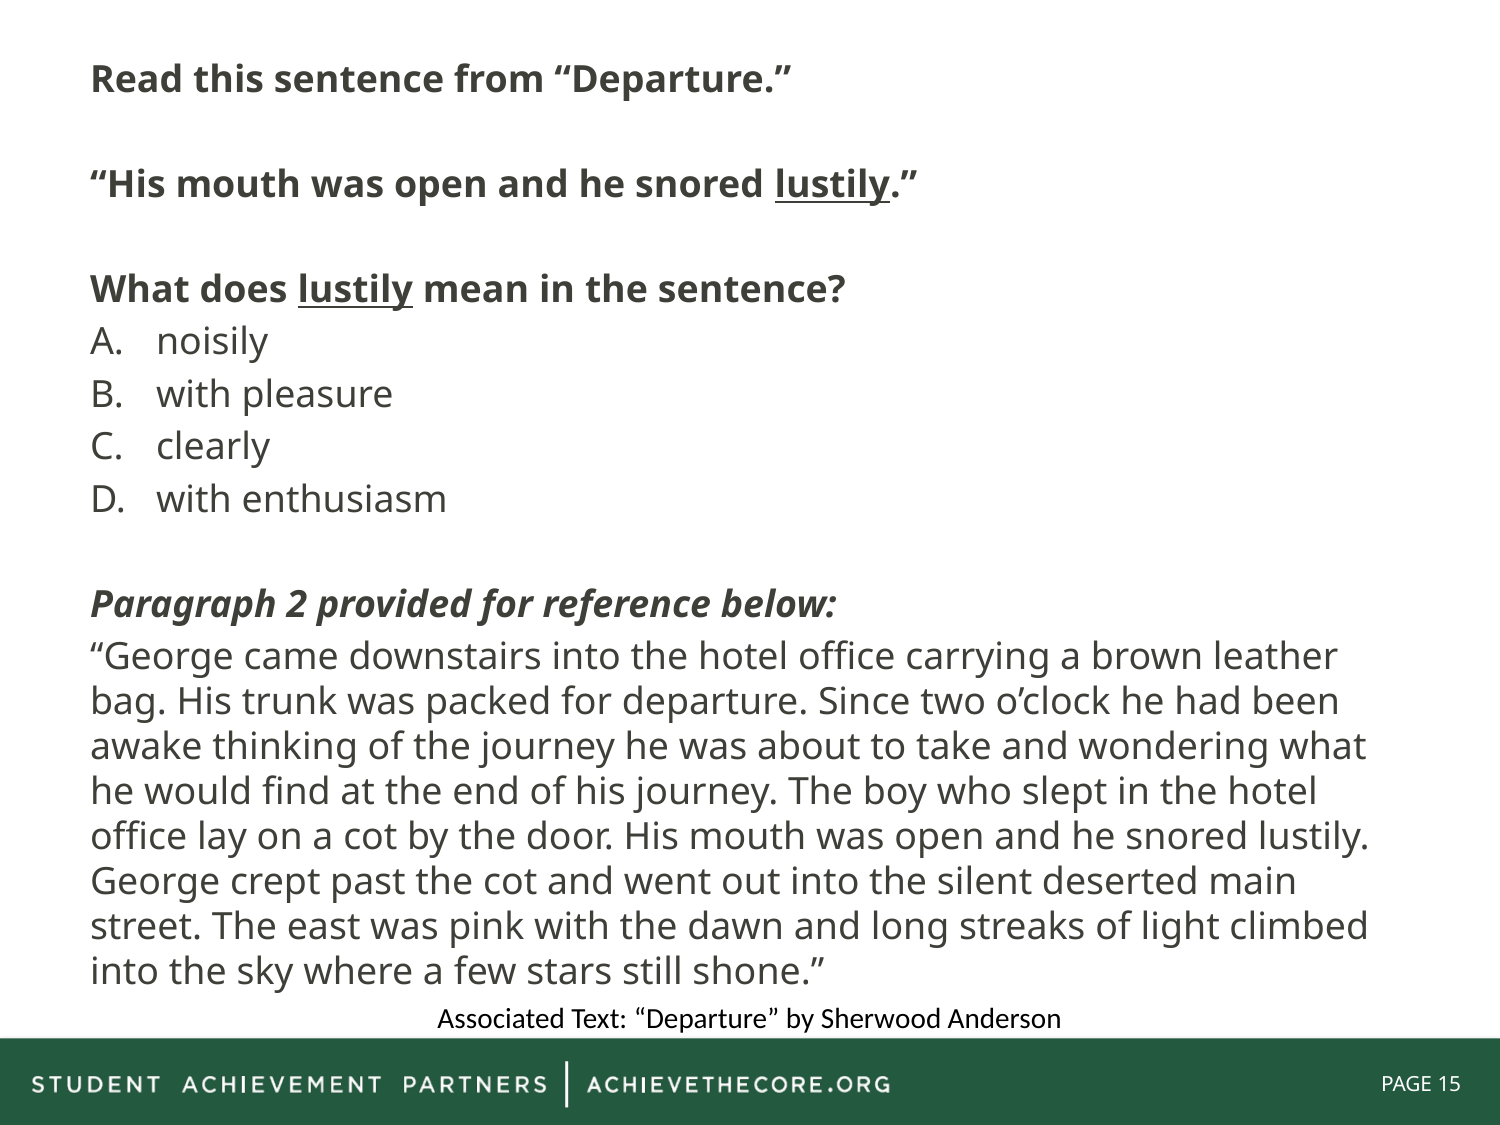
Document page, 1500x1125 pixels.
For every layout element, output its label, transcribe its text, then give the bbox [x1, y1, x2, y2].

text_box Associated Text: “Departure” by Sherwood Anderson [74, 992, 1425, 1043]
list Read this sentence from “Departure.” “His mouth was open and he snored lustily.” What does lustily mean in the sentence? noisily with pleasure clearly with enthusiasm Paragraph 2 provided for reference below: “George came downstairs into the hotel office carrying a brown leather bag. His trunk was packed for departure. Since two o’clock he had been awake thinking of the journey he was about to take and wondering what he would find at the end of his journey. The boy who slept in the hotel office lay on a cot by the door. His mouth was open and he snored lustily. George crept past the cot and went out into the silent deserted main street. The east was pink with the dawn and long streaks of light climbed into the sky where a few stars still shone.” [75, 47, 1425, 992]
